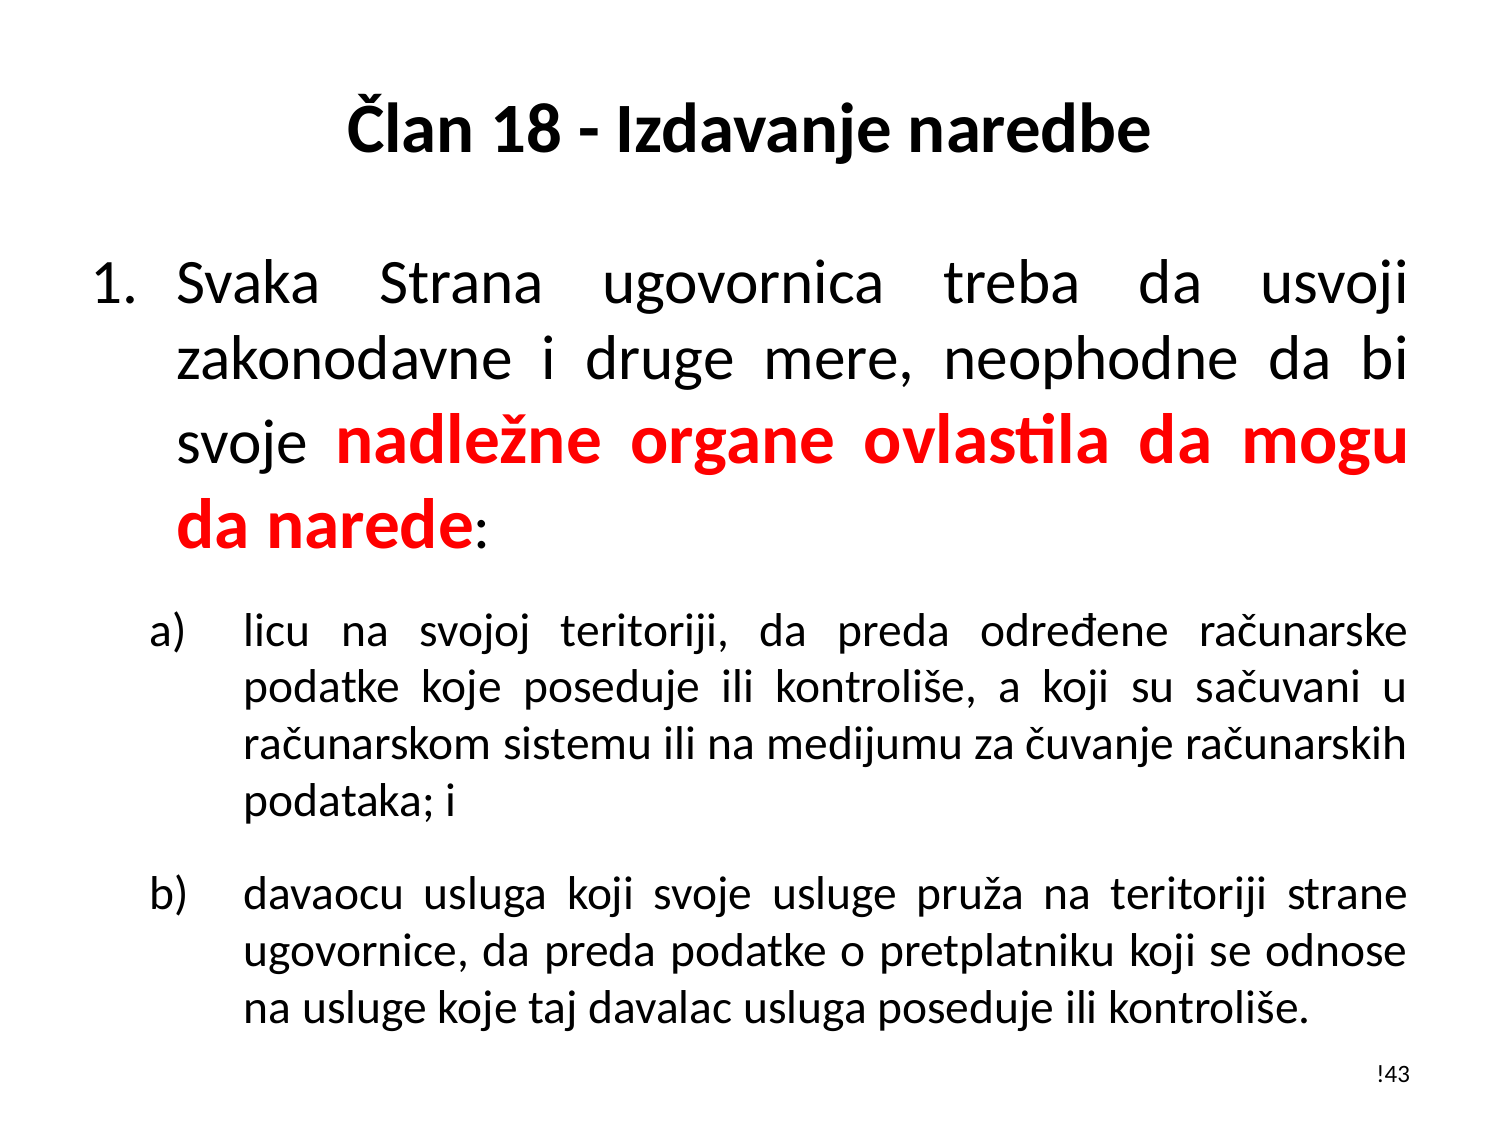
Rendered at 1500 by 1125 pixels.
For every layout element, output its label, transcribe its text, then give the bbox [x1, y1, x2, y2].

list Svaka Strana ugovornica treba da usvoji zakonodavne i druge mere, neophodne da bi svoje nadležne organe ovlastila da mogu da narede: licu na svojoj teritoriji, da preda određene računarske podatke koje poseduje ili kontroliše, a koji su sačuvani u računarskom sistemu ili na medijumu za čuvanje računarskih podataka; i davaocu usluga koji svoje usluge pruža na teritoriji strane ugovornice, da preda podatke o pretplatniku koji se odnose na usluge koje taj davalac usluga poseduje ili kontroliše. [74, 232, 1426, 1053]
slide_number !43 [1074, 1042, 1425, 1103]
title Član 18 - Izdavanje naredbe [74, 44, 1426, 204]
